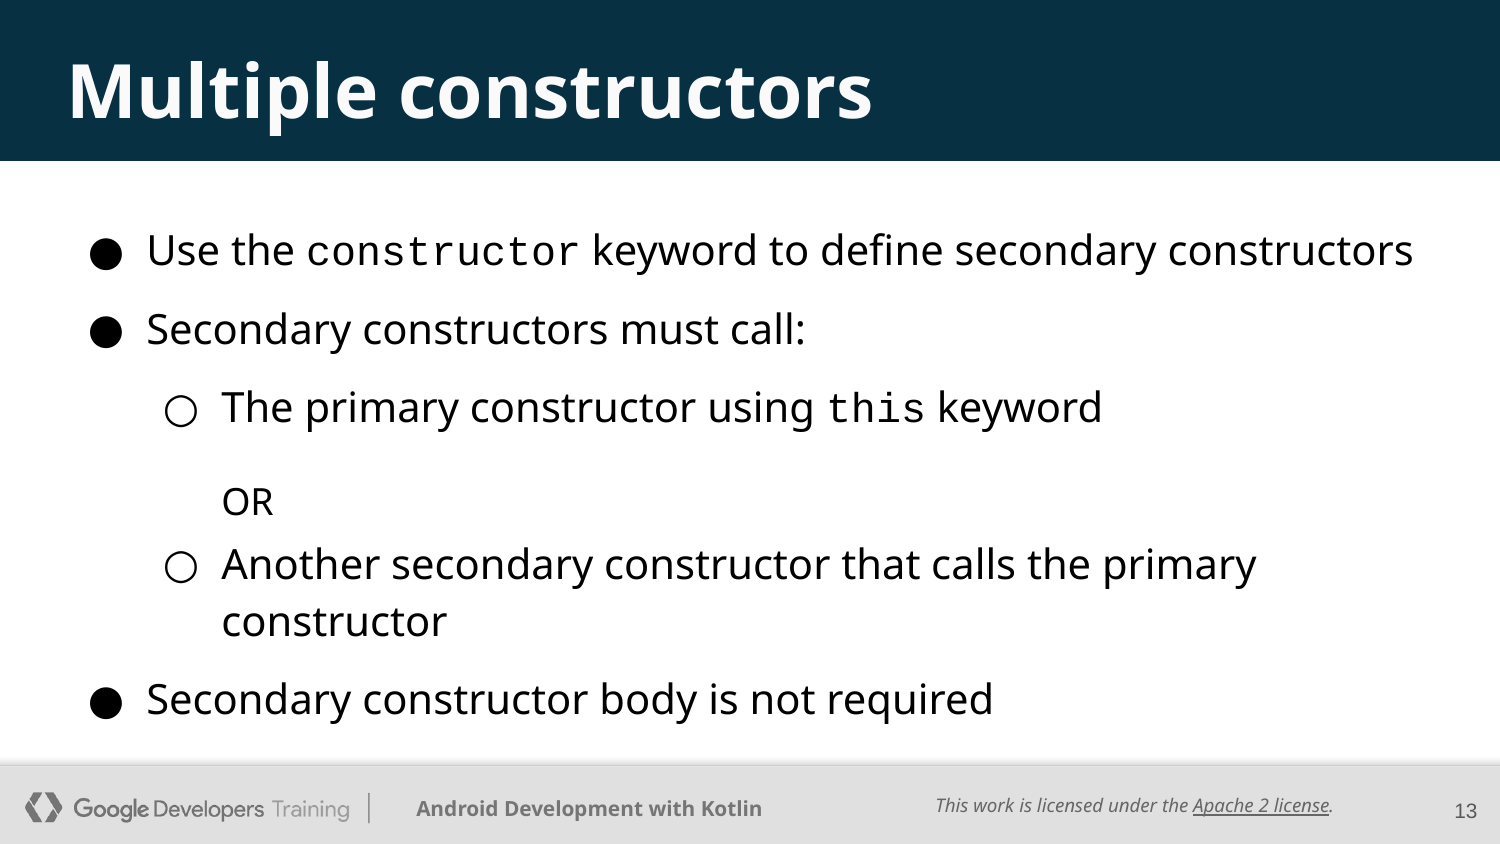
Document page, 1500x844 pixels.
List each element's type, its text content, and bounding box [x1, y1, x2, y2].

slide_number ‹#› [1402, 777, 1493, 842]
text_box OR [206, 456, 297, 506]
list Use the constructor keyword to define secondary constructors Secondary constructors must call: The primary constructor using this keyword Another secondary constructor that calls the primary constructor Secondary constructor body is not required [56, 201, 1449, 726]
picture [0, 161, 1500, 844]
title Multiple constructors [51, 28, 1449, 122]
